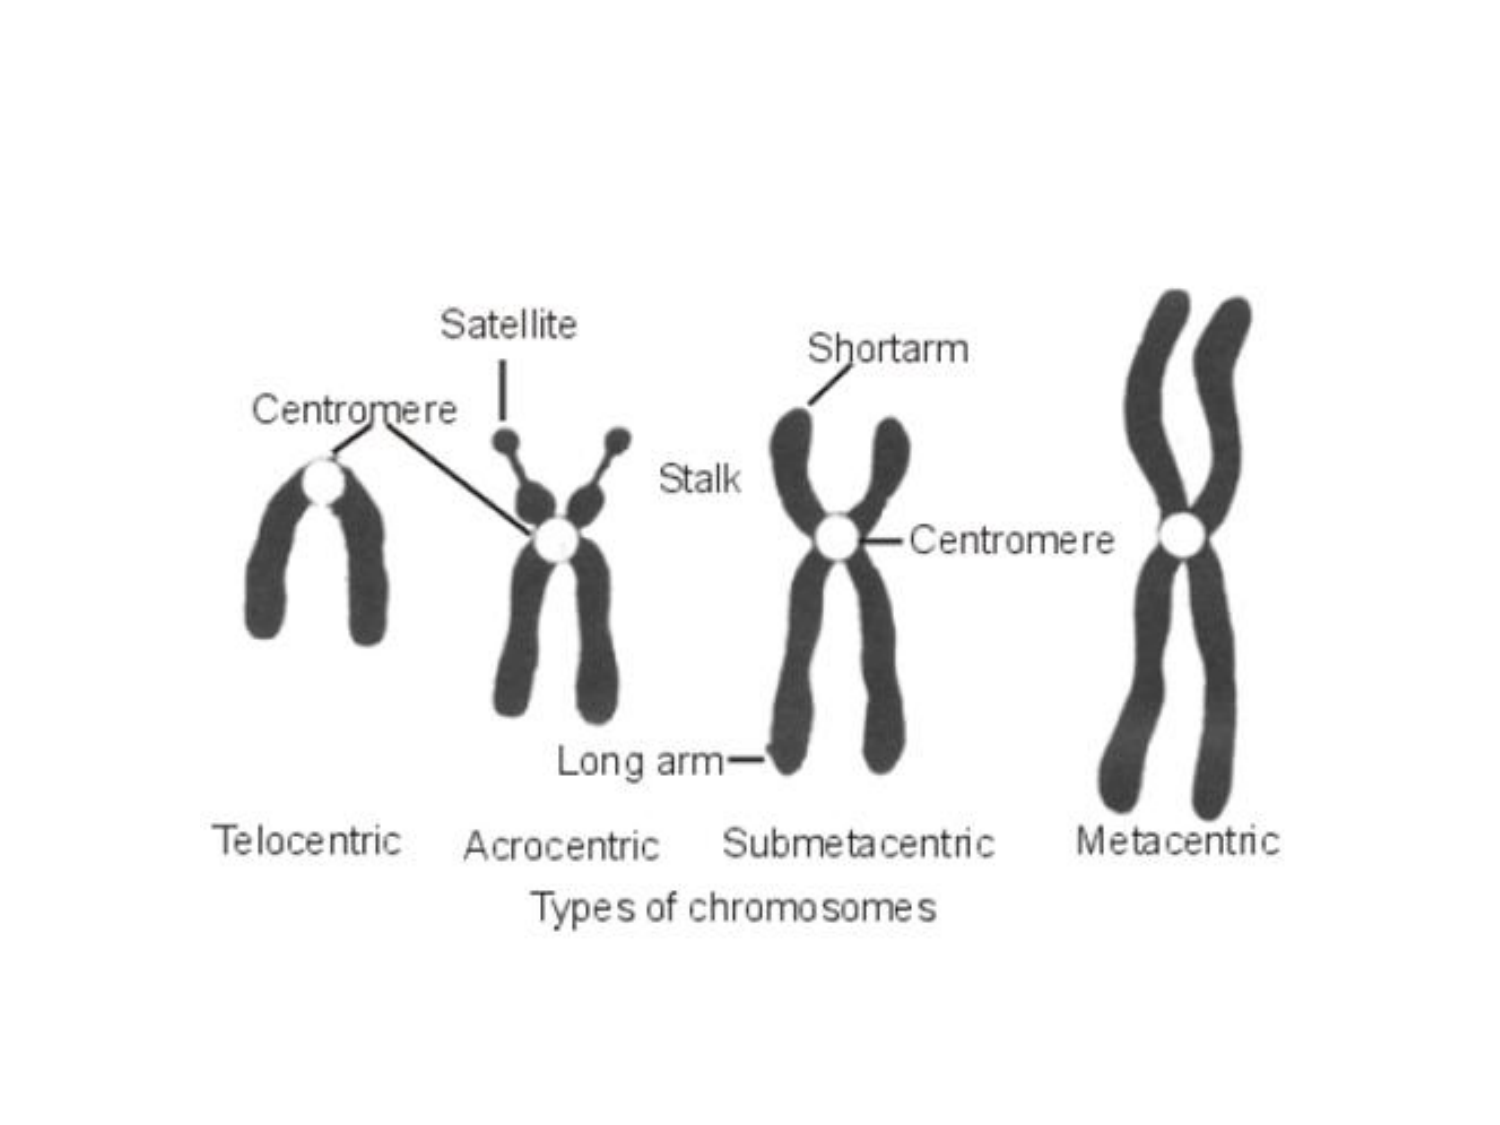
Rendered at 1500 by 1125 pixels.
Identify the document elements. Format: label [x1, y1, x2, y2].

list [199, 268, 1294, 941]
